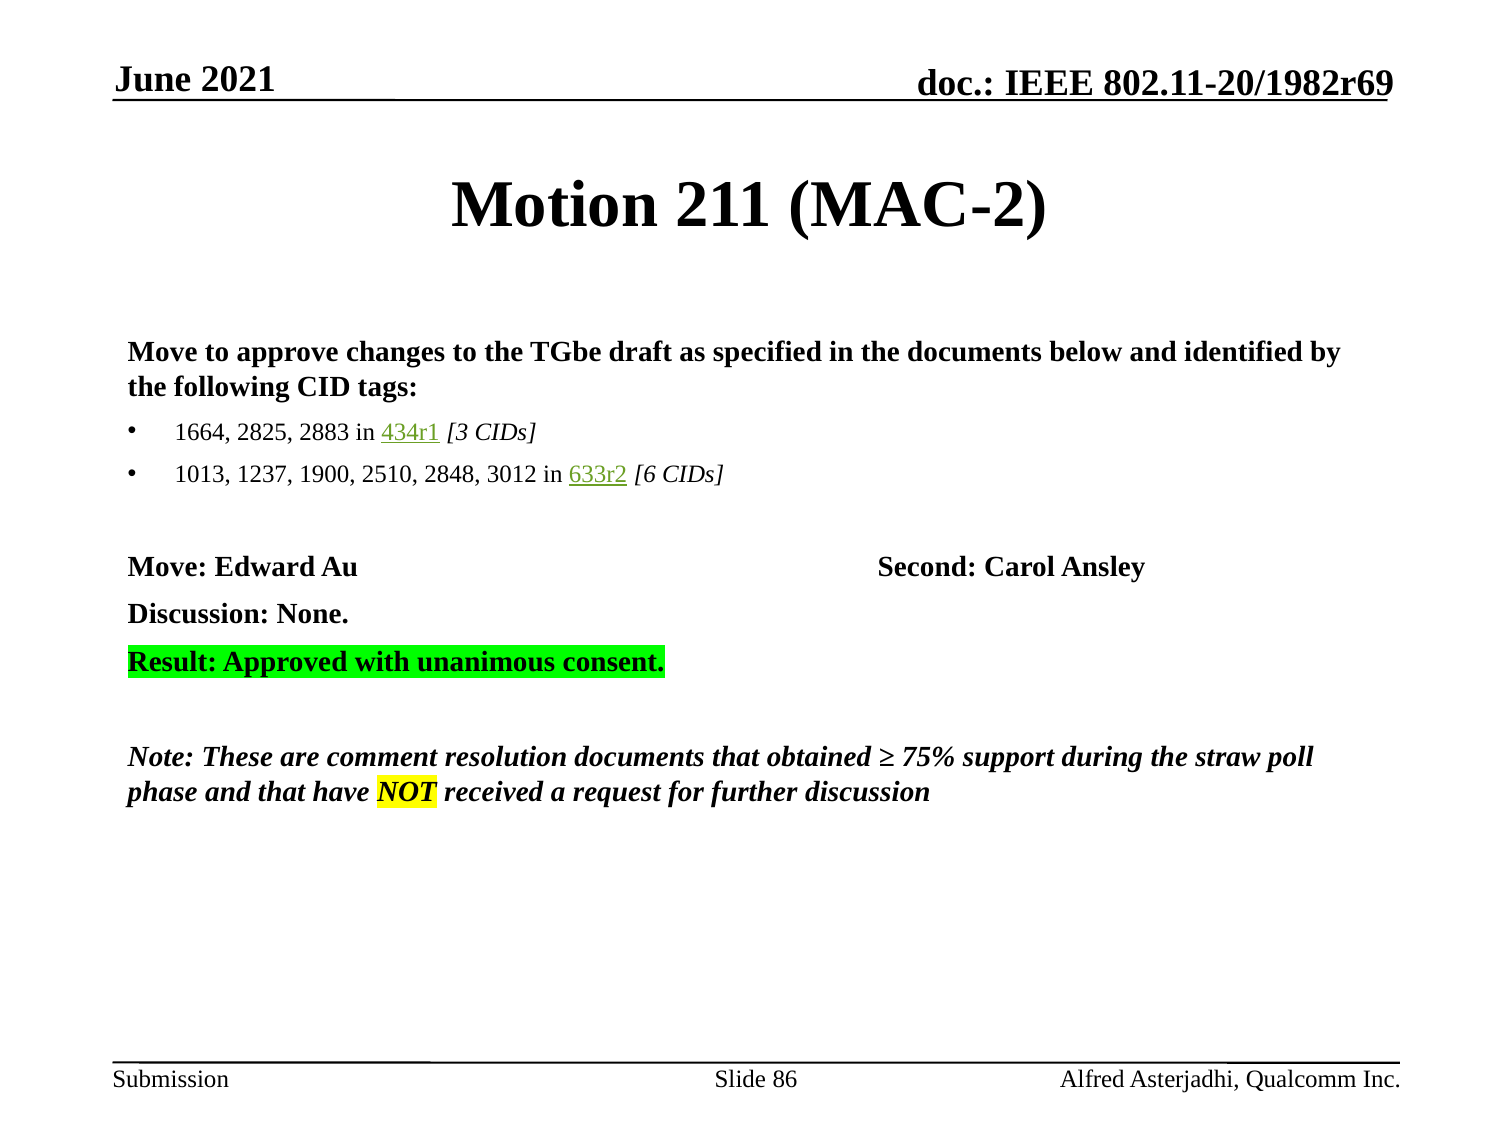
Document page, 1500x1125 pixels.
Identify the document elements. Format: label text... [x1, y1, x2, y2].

title Motion 211 (MAC-2) [112, 112, 1388, 288]
footer Alfred Asterjadhi, Qualcomm Inc. [878, 1061, 1402, 1093]
list Move to approve changes to the TGbe draft as specified in the documents below and identified by the following CID tags: 1664, 2825, 2883 in 434r1 [3 CIDs] 1013, 1237, 1900, 2510, 2848, 3012 in 633r2 [6 CIDs] Move: Edward Au Second: Carol Ansley Discussion: None. Result: Approved with unanimous consent. Note: These are comment resolution documents that obtained ≥ 75% support during the straw poll phase and that have NOT received a request for further discussion [112, 324, 1388, 1063]
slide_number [114, 54, 423, 100]
slide_number Slide 86 [712, 1061, 800, 1123]
